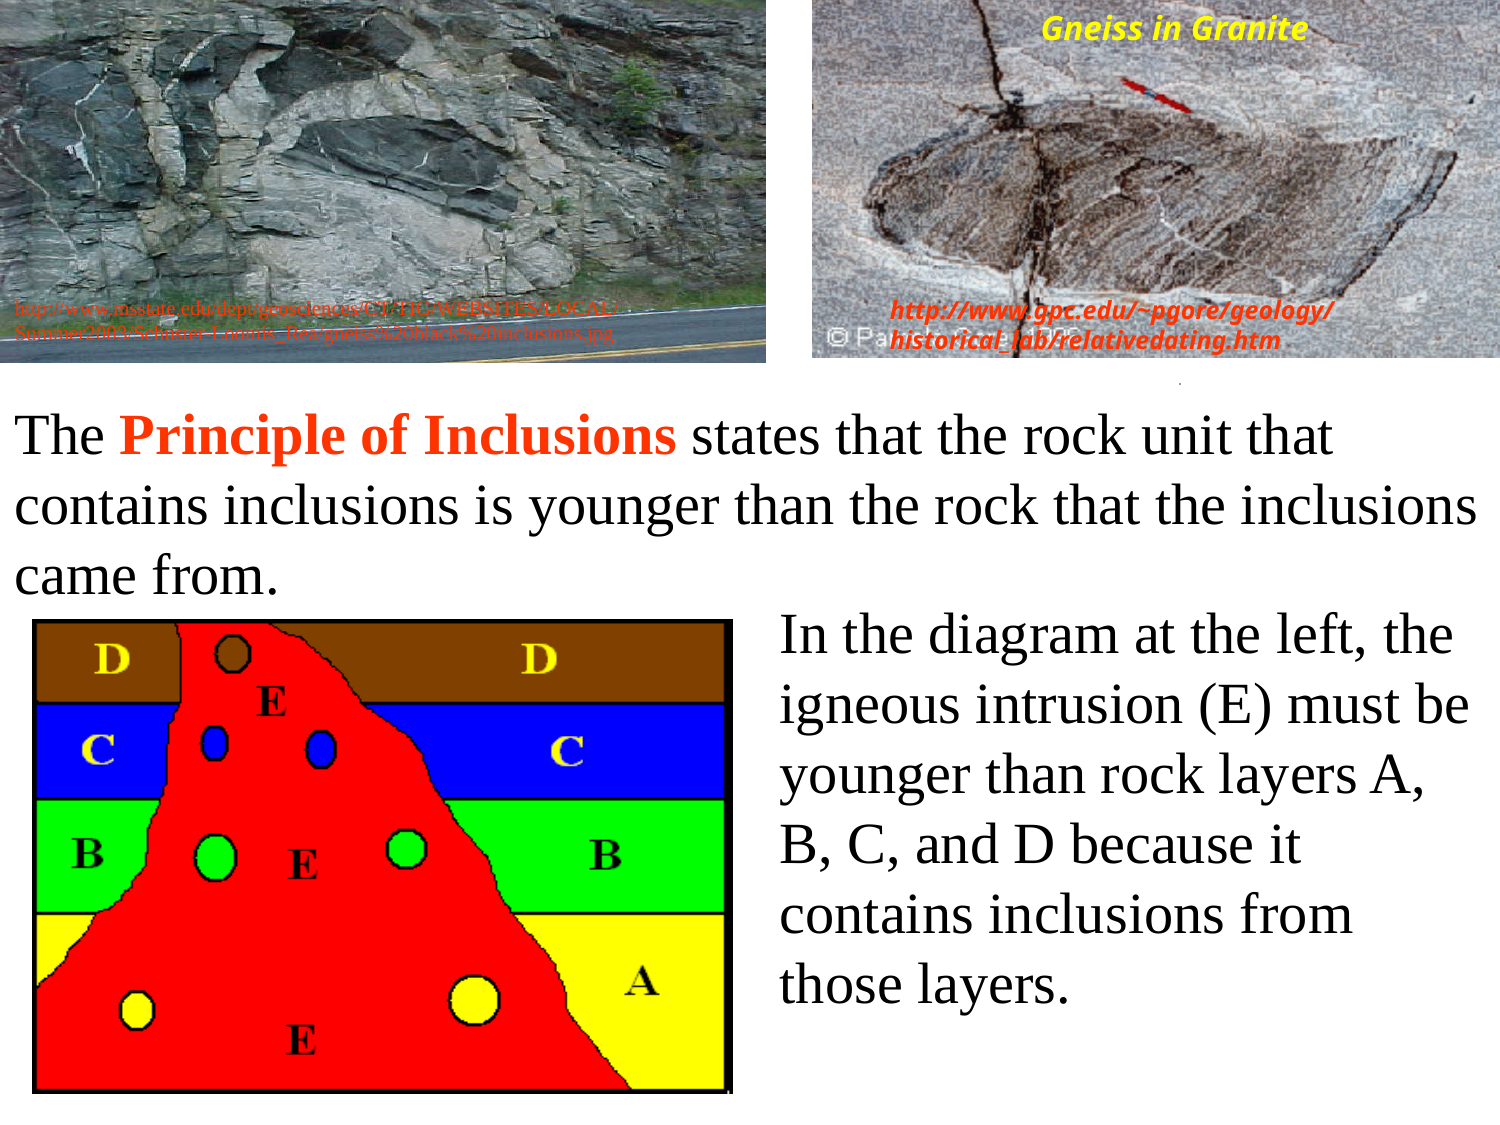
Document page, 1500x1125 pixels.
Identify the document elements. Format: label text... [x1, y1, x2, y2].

picture [0, 0, 766, 363]
text_box In the diagram at the left, the igneous intrusion (E) must be younger than rock layers A, B, C, and D because it contains inclusions from those layers. [765, 614, 1500, 1023]
text_box The Principle of Inclusions states that the rock unit that contains inclusions is younger than the rock that the inclusions came from. [0, 388, 1500, 614]
picture [812, 0, 1500, 359]
picture [32, 619, 733, 1094]
